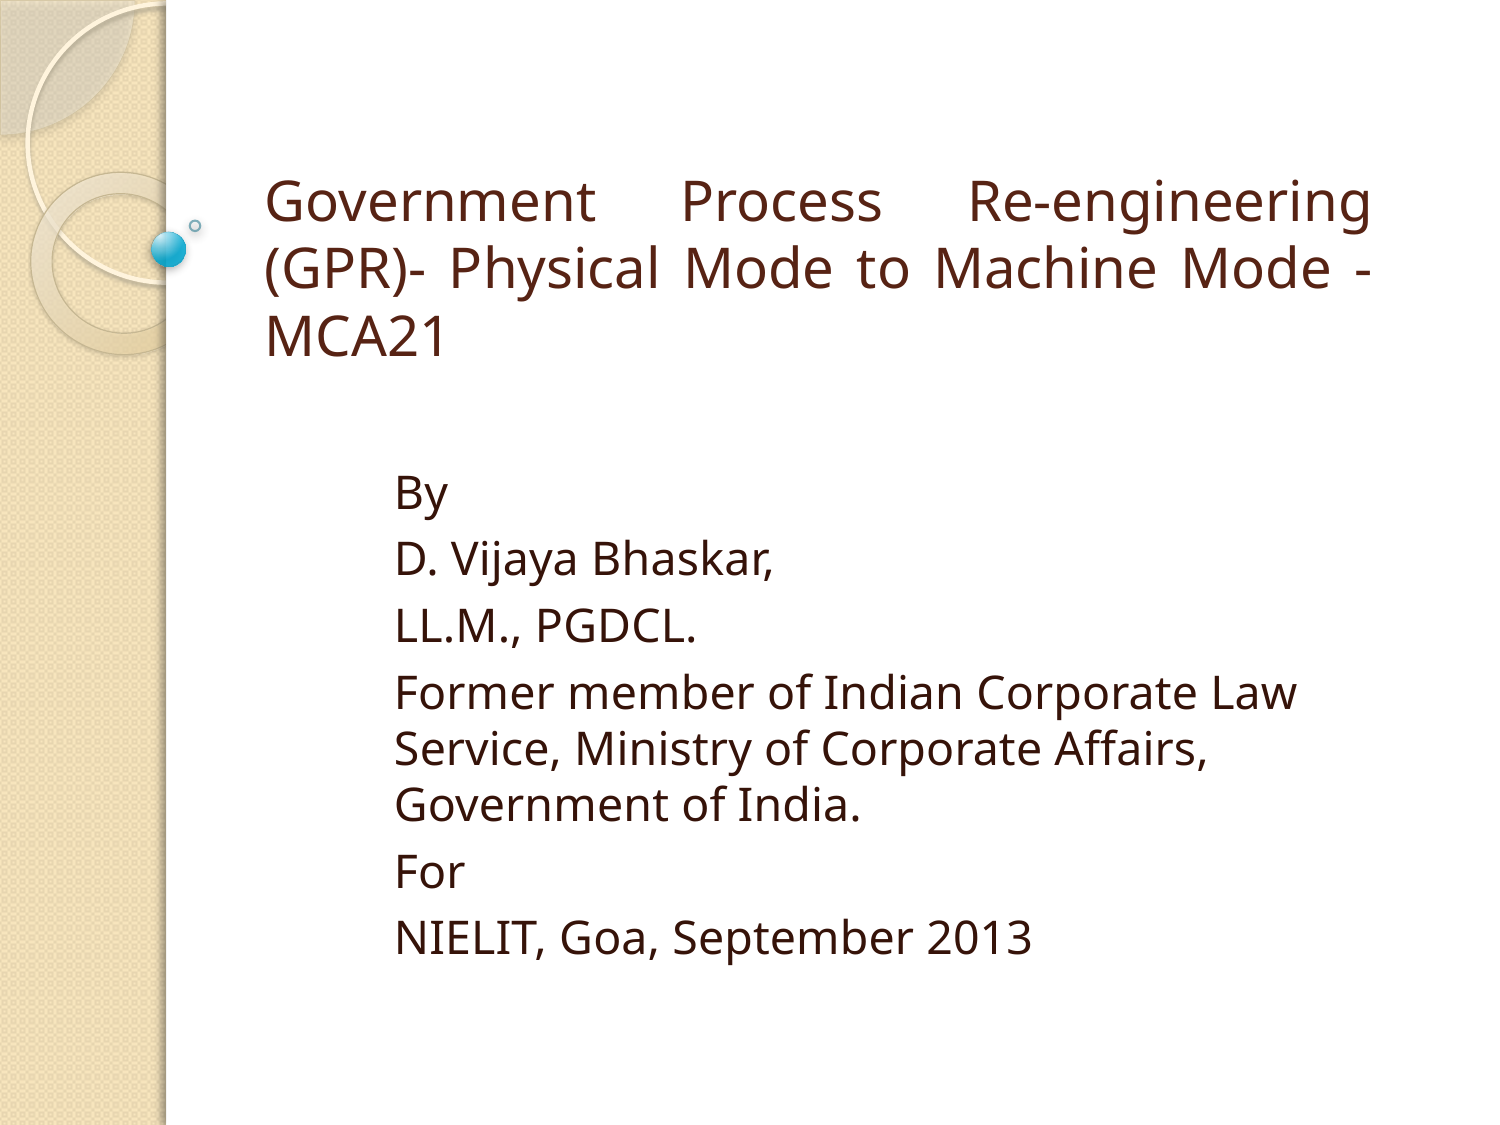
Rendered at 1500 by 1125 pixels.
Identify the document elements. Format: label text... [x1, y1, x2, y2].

subtitle By D. Vijaya Bhaskar, LL.M., PGDCL. Former member of Indian Corporate Law Service, Ministry of Corporate Affairs, Government of India. For NIELIT, Goa, September 2013 [375, 462, 1388, 975]
title Government Process Re-engineering (GPR)- Physical Mode to Machine Mode - MCA21 [249, 75, 1388, 375]
